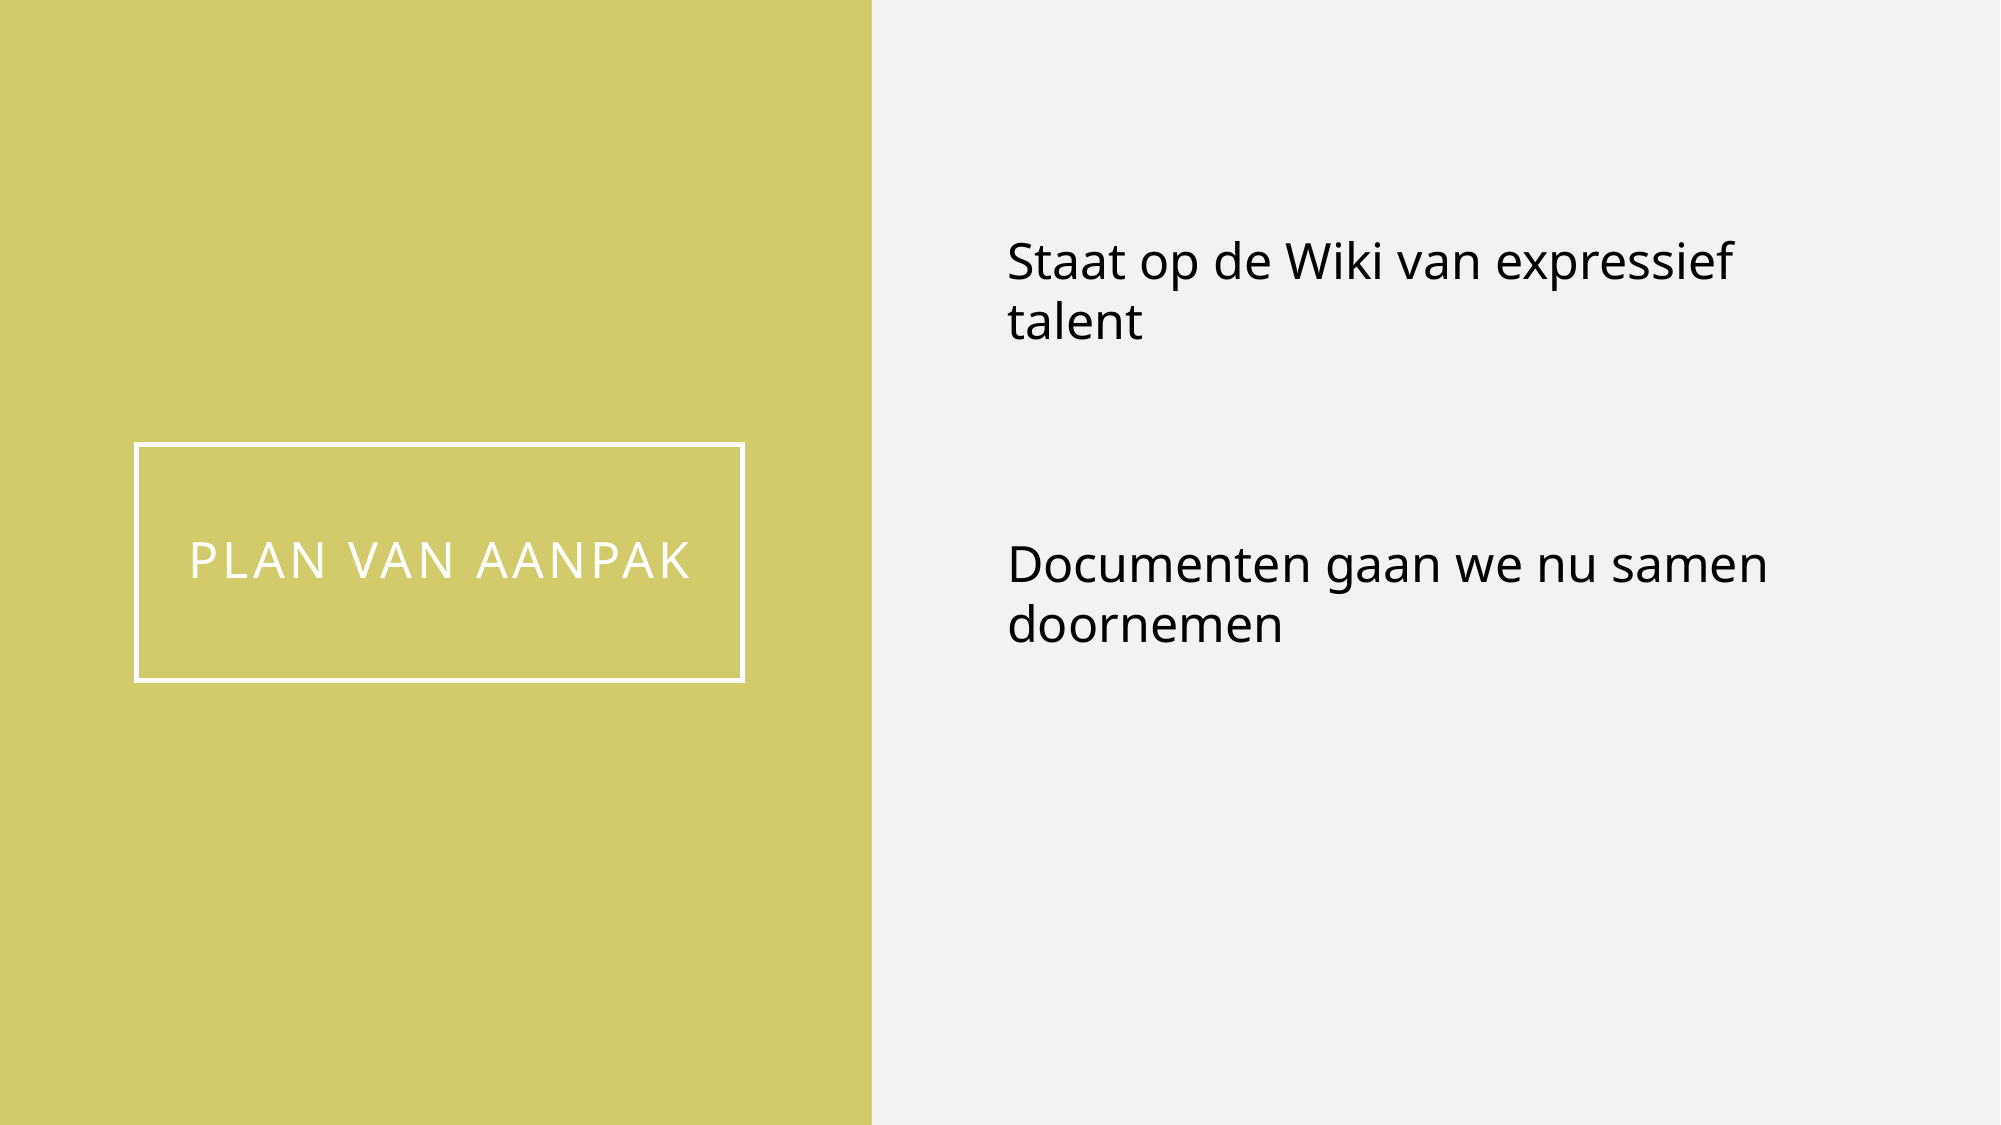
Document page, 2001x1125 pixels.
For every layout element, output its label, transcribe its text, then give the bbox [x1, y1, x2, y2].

list Staat op de Wiki van expressief talent Documenten gaan we nu samen doornemen [992, 131, 1880, 994]
title Plan van aanpak [134, 442, 745, 683]
text_box [871, 0, 2000, 1125]
